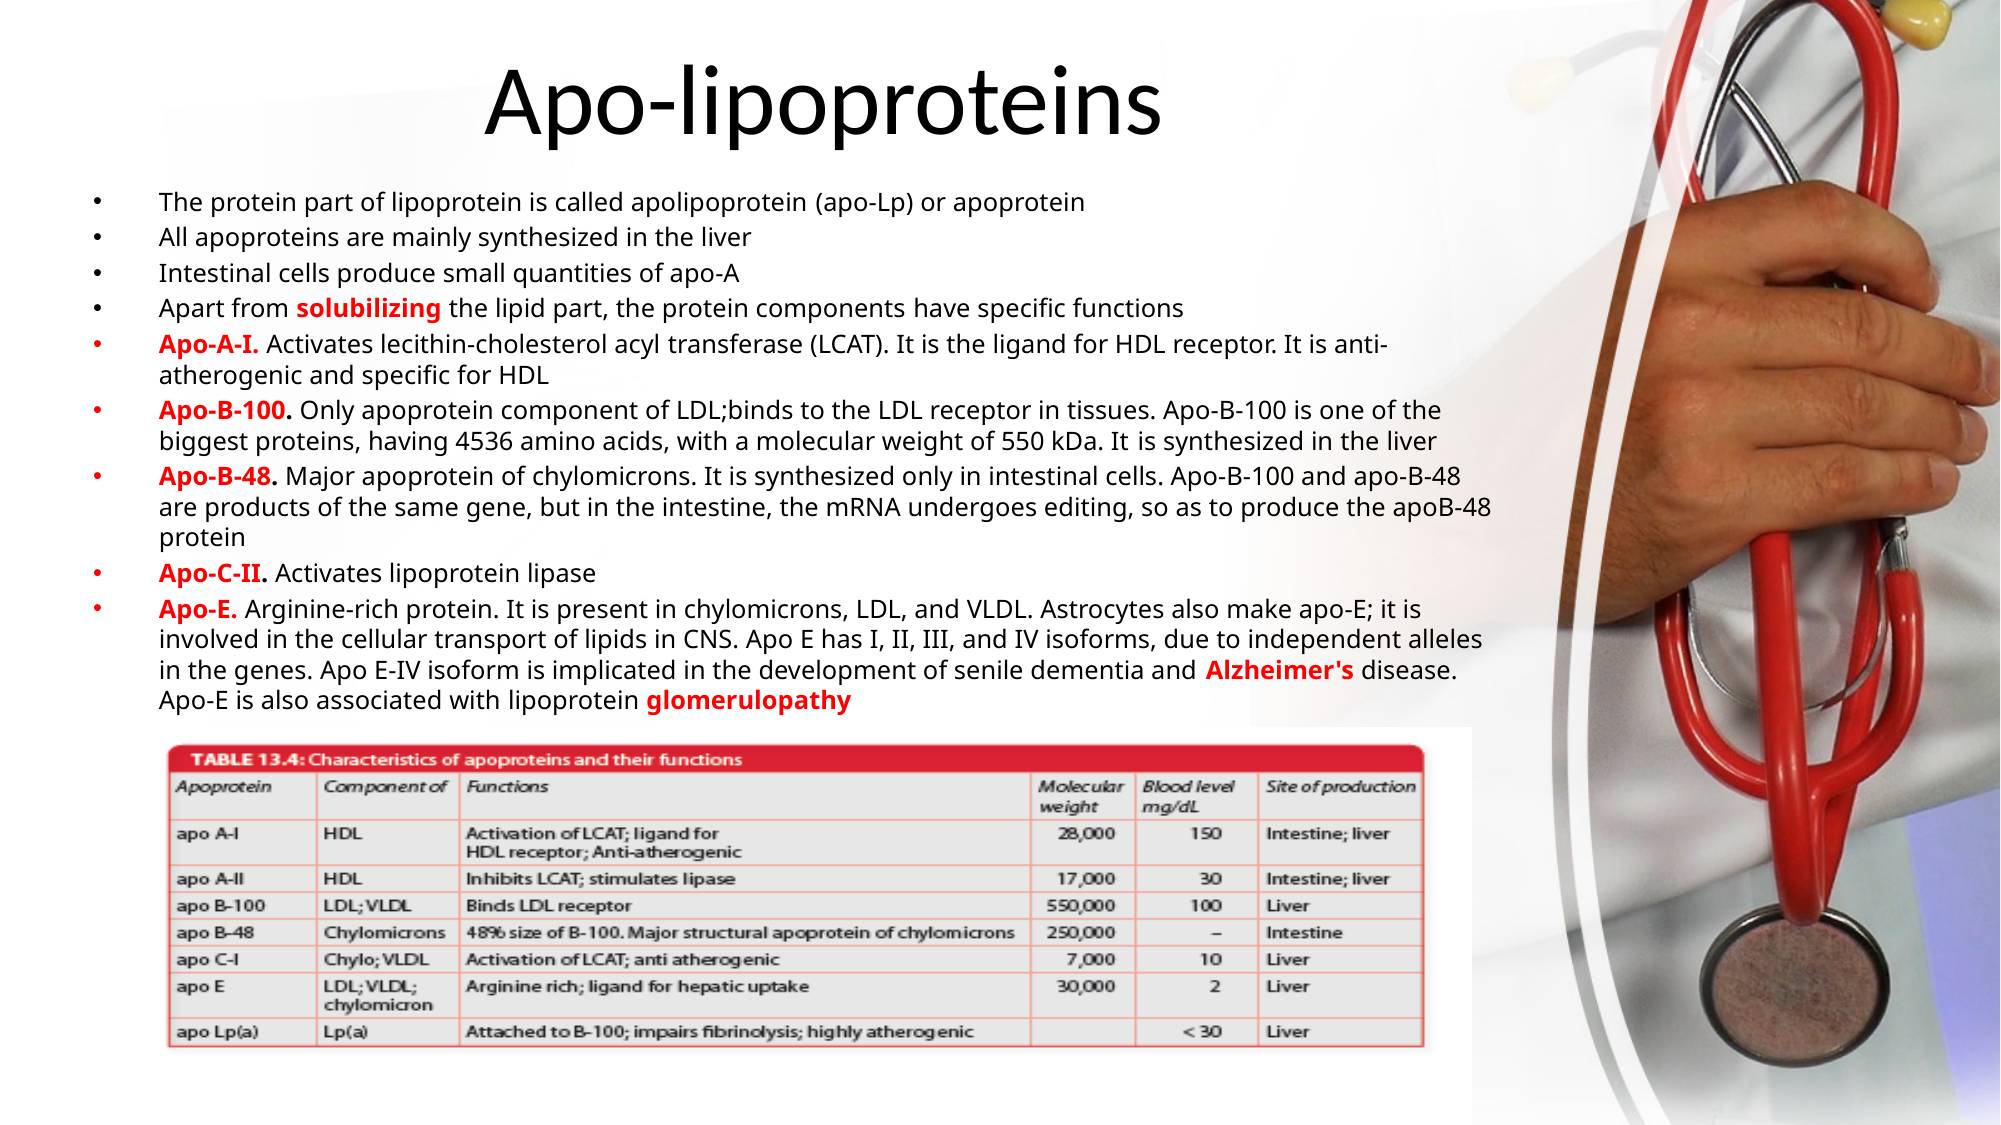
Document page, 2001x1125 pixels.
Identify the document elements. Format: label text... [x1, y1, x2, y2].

list The protein part of lipoprotein is called apolipoprotein (apo-Lp) or apoprotein All apoproteins are mainly synthesized in the liver Intestinal cells produce small quantities of apo-A Apart from solubilizing the lipid part, the protein components have specific functions Apo-A-I. Activates lecithin-cholesterol acyl transferase (LCAT). It is the ligand for HDL receptor. It is anti-atherogenic and specific for HDL Apo-B-100. Only apoprotein component of LDL;binds to the LDL receptor in tissues. Apo-B-100 is one of the biggest proteins, having 4536 amino acids, with a molecular weight of 550 kDa. It is synthesized in the liver Apo-B-48. Major apoprotein of chylomicrons. It is synthesized only in intestinal cells. Apo-B-100 and apo-B-48 are products of the same gene, but in the intestine, the mRNA undergoes editing, so as to produce the apoB-48 protein Apo-C-II. Activates lipoprotein lipase Apo-E. Arginine-rich protein. It is present in chylomicrons, LDL, and VLDL. Astrocytes also make apo-E; it is involved in the cellular transport of lipids in CNS. Apo E has I, II, III, and IV isoforms, due to independent alleles in the genes. Apo E-IV isoform is implicated in the development of senile dementia and Alzheimer's disease. Apo-E is also associated with lipoprotein glomerulopathy [78, 178, 1515, 728]
title Apo-lipoproteins [104, 11, 1545, 179]
picture [0, 0, 2001, 1125]
